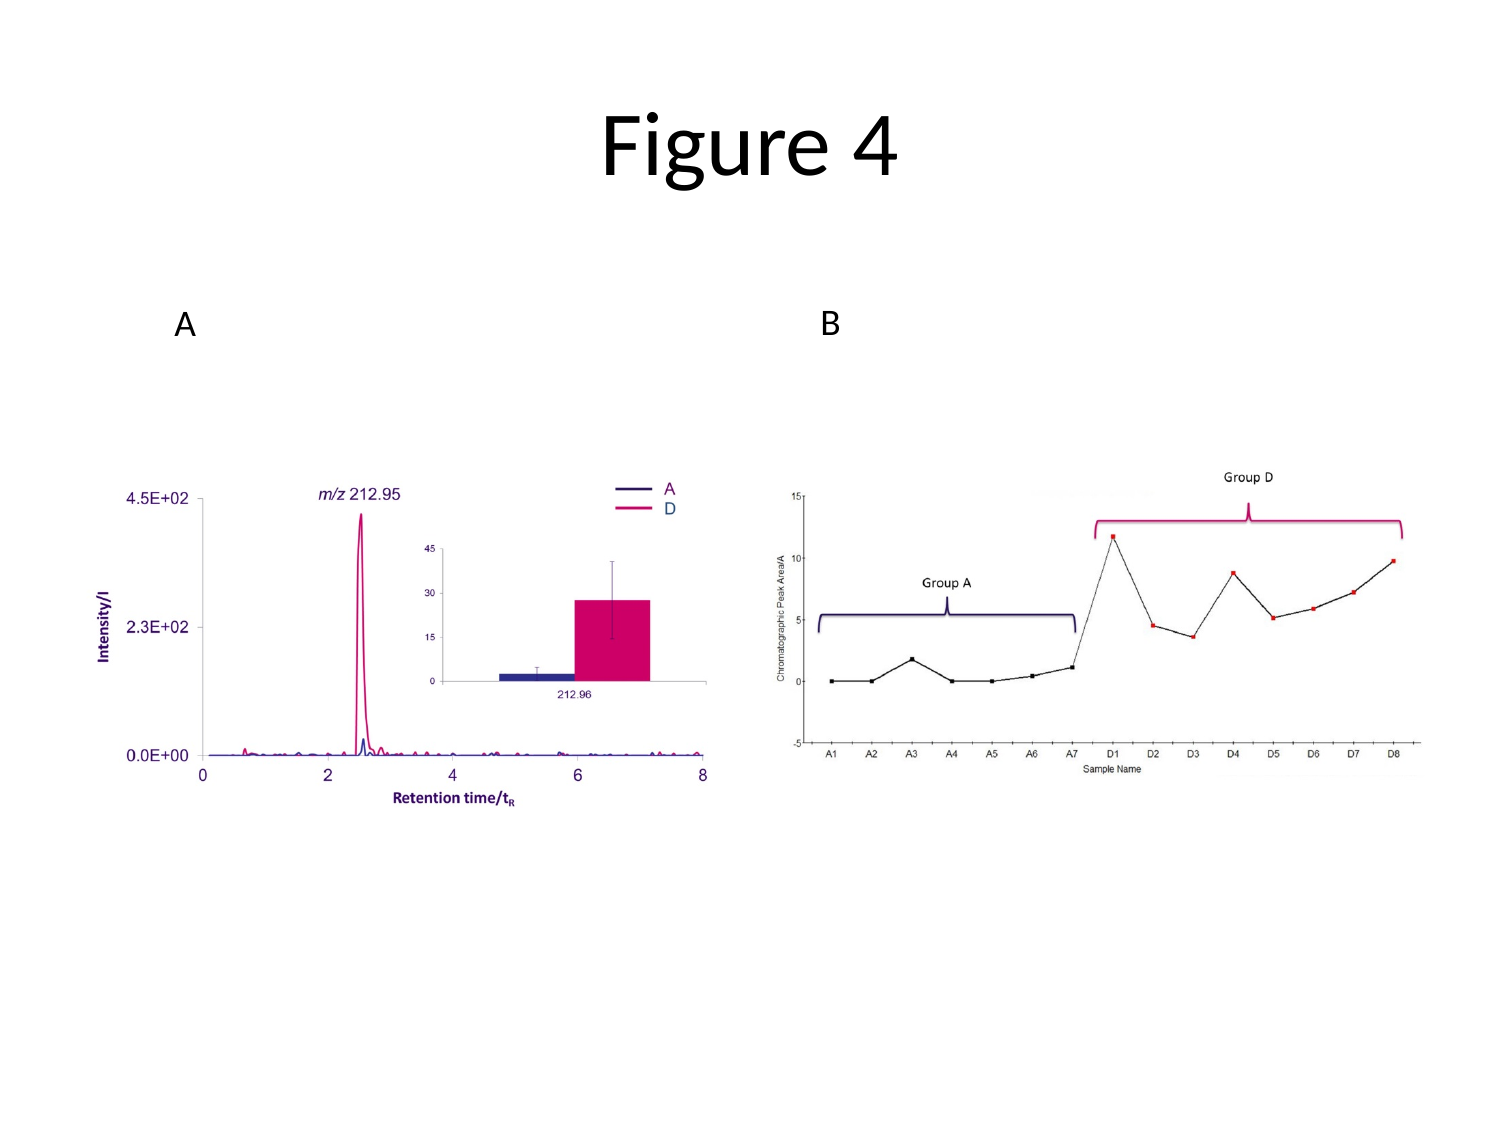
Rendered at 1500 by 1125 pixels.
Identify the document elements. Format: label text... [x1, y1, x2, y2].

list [74, 370, 738, 868]
text_box A [159, 291, 212, 352]
text_box B [805, 290, 856, 351]
title Figure 4 [75, 45, 1425, 233]
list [762, 370, 1426, 868]
